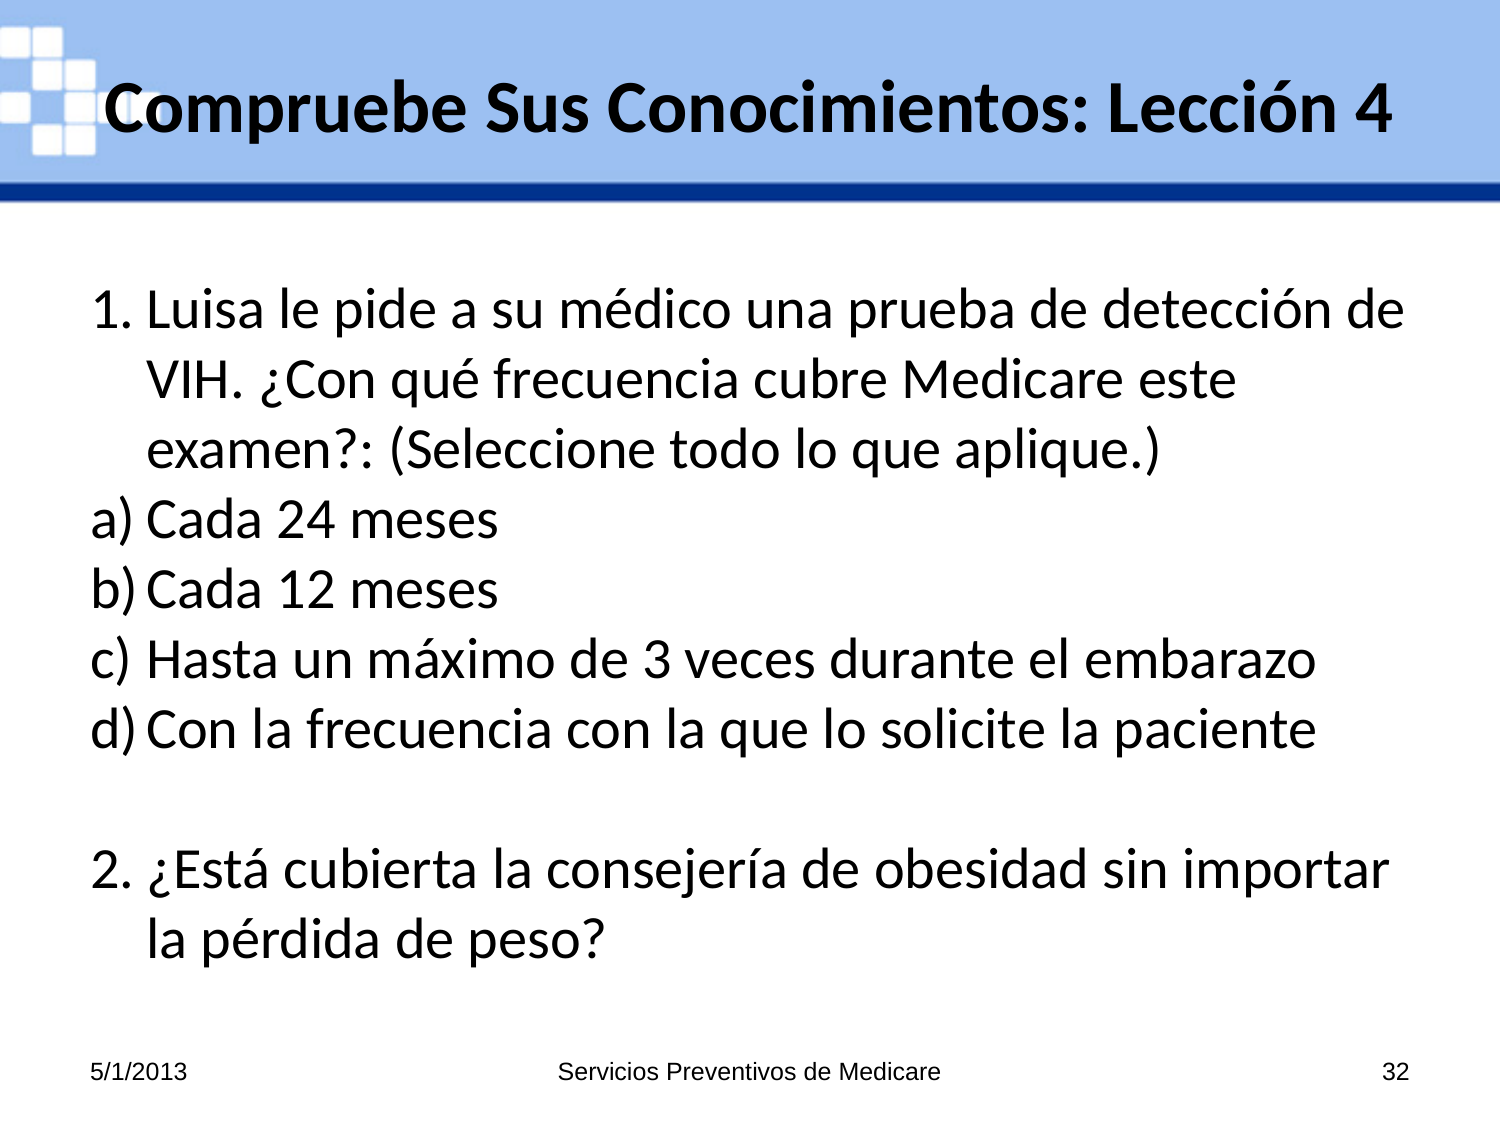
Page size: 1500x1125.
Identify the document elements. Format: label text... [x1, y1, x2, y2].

slide_number 32 [1074, 1040, 1425, 1100]
title Compruebe Sus Conocimientos: Lección 4 [75, 12, 1425, 193]
footer Servicios Preventivos de Medicare [512, 1040, 988, 1100]
list 1. Luisa le pide a su médico una prueba de detección de VIH. ¿Con qué frecuencia cubre Medicare este examen?: (Seleccione todo lo que aplique.) Cada 24 meses Cada 12 meses Hasta un máximo de 3 veces durante el embarazo Con la frecuencia con la que lo solicite la paciente ¿Está cubierta la consejería de obesidad sin importar la pérdida de peso? [75, 262, 1425, 1005]
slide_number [75, 1040, 425, 1100]
picture [0, 0, 1500, 1125]
